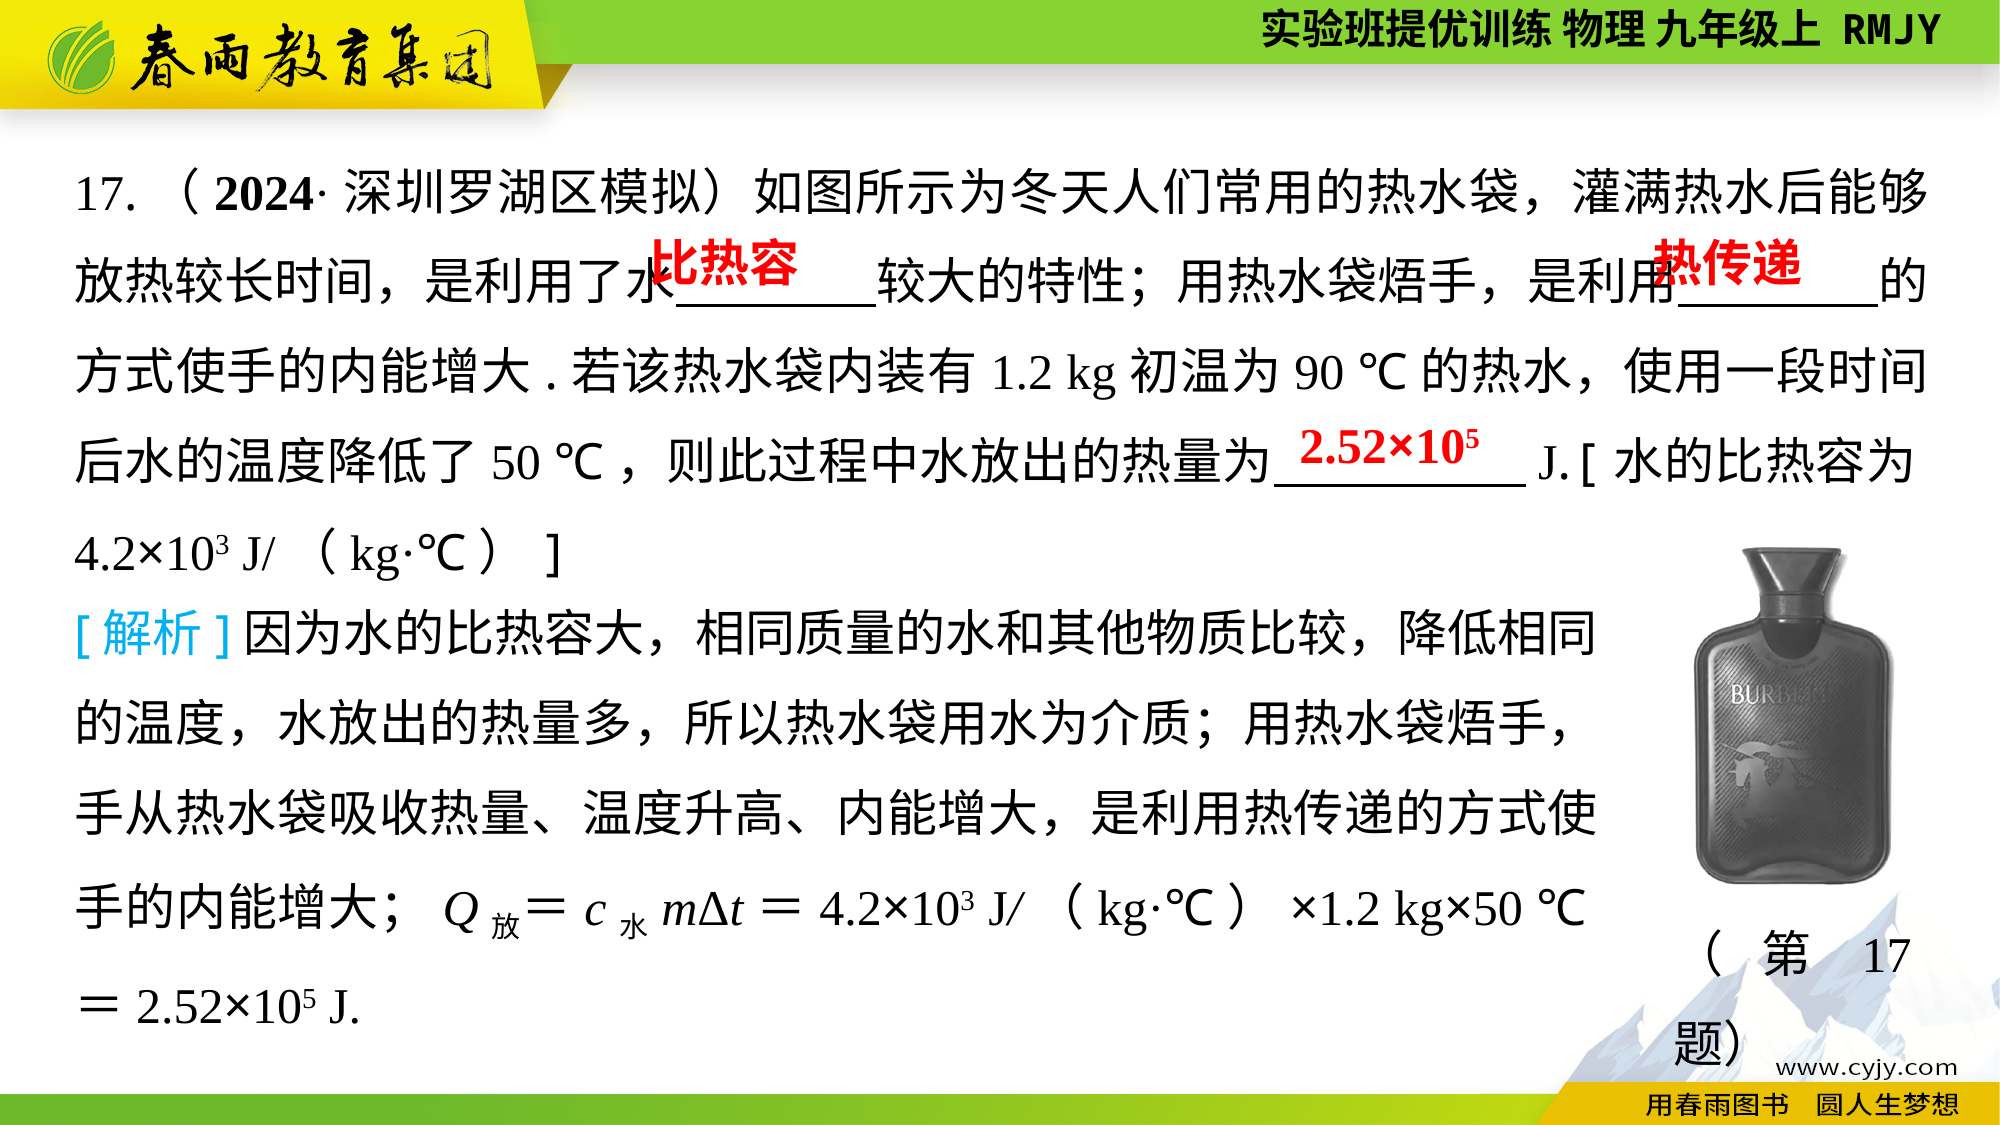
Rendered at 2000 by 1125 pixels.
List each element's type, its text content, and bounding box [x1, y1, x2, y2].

list 17.（2024·深圳罗湖区模拟）如图所示为冬天人们常用的热水袋，灌满热水后能够放热较长时间，是利用了水 较大的特性；用热水袋焐手，是利用 的方式使手的内能增大.若该热水袋内装有1.2 kg初温为90 ℃的热水，使用一段时间后水的温度降低了50 ℃，则此过程中水放出的热量为 J.[水的比热容为4.2×103 J/（kg·℃）] [59, 122, 1944, 592]
text_box 2.52×105 [1284, 405, 1495, 481]
text_box 比热容 [634, 224, 815, 300]
text_box 热传递 [1637, 223, 1818, 299]
picture [0, 0, 2000, 1125]
text_box [解析]因为水的比热容大，相同质量的水和其他物质比较，降低相同的温度，水放出的热量多，所以热水袋用水为介质；用热水袋焐手，手从热水袋吸收热量、温度升高、内能增大，是利用热传递的方式使手的内能增大；Q放＝c水mΔt＝4.2×103 J/（kg·℃）×1.2 kg×50 ℃＝2.52×105 J. [59, 563, 1613, 1041]
text_box （第17题） [1658, 884, 1939, 990]
